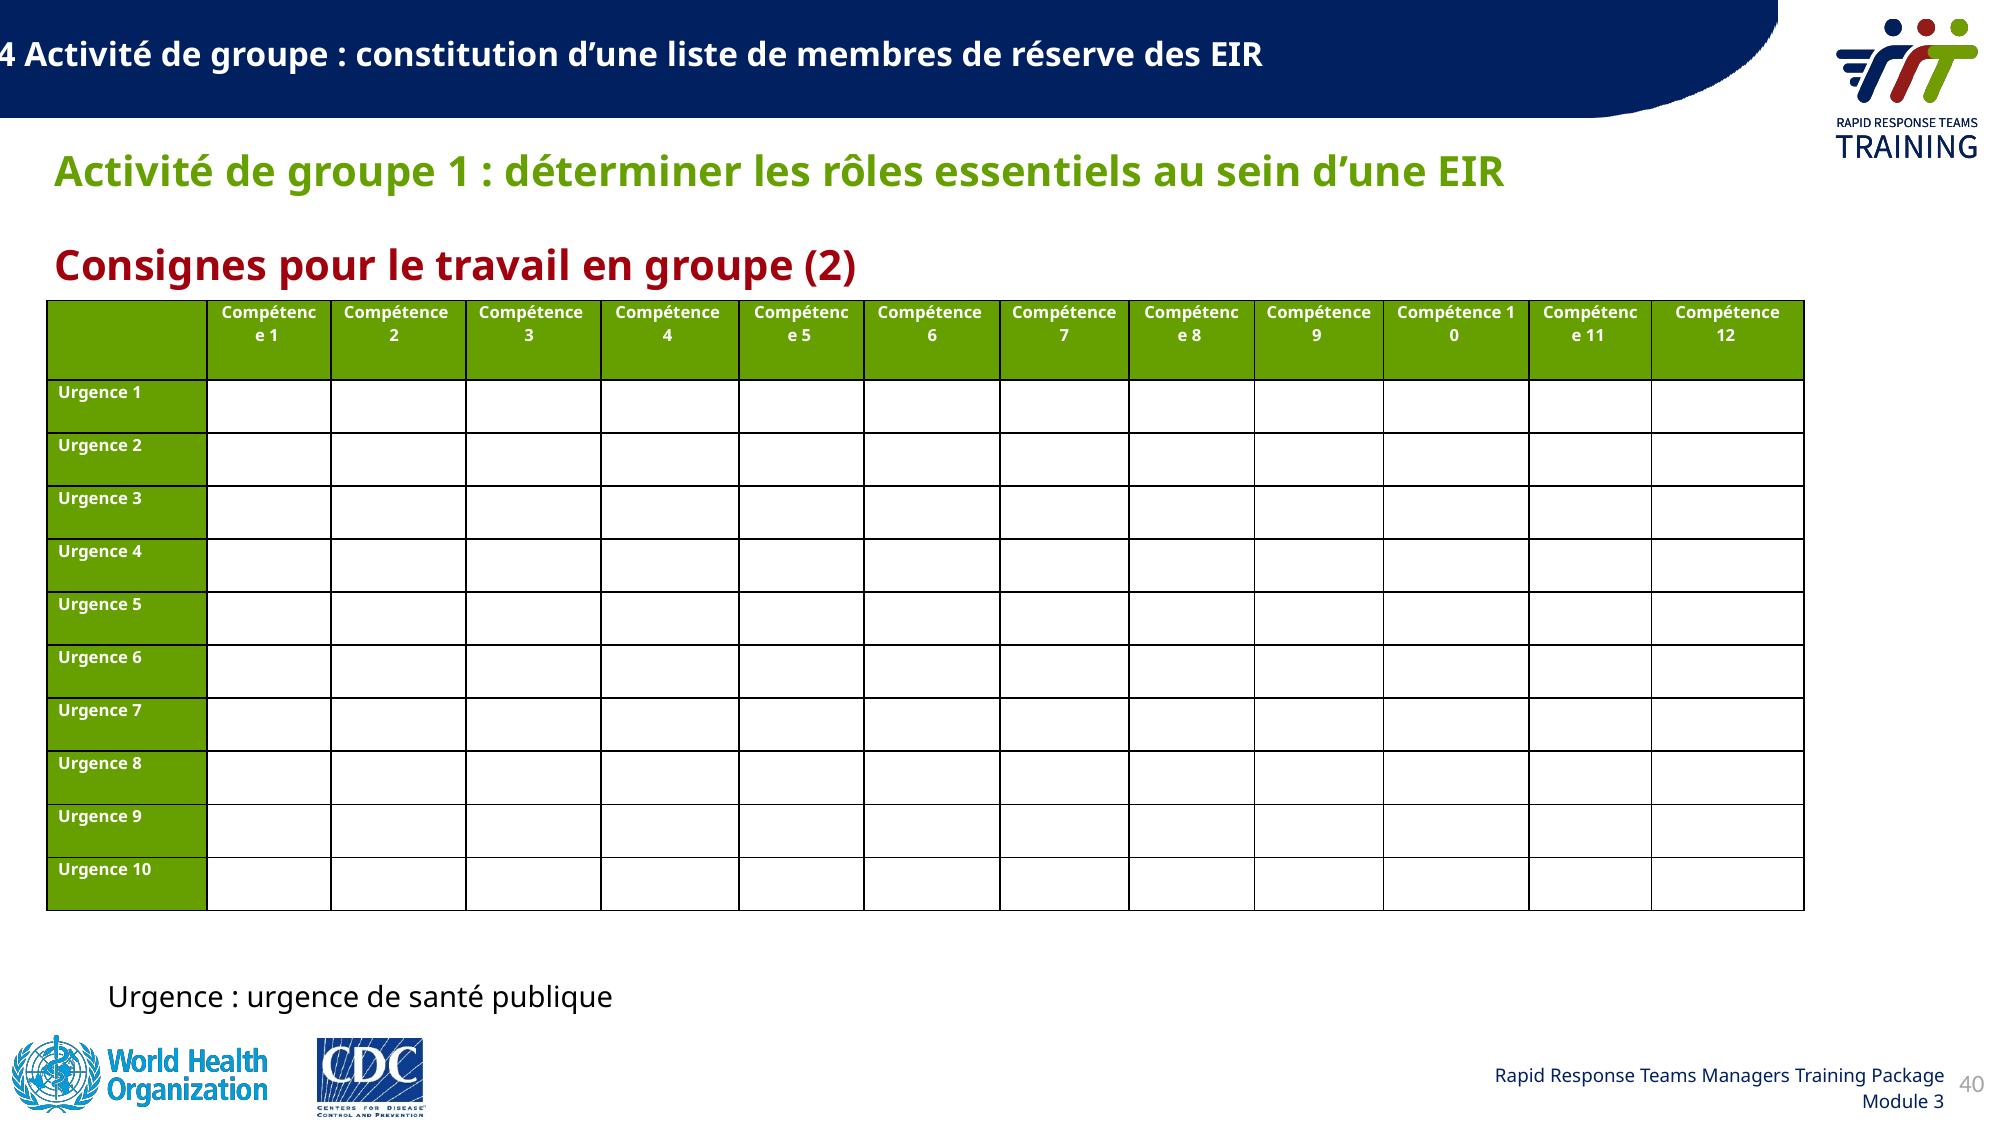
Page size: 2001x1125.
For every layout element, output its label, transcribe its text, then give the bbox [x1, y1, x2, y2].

table_cell [1652, 540, 1803, 591]
table_cell [865, 858, 999, 910]
table_cell [1001, 593, 1128, 644]
table_header Compétence 9 [1255, 301, 1383, 379]
table_cell [865, 540, 999, 591]
table_cell [1384, 752, 1528, 804]
table_cell [467, 858, 600, 910]
table_cell [1255, 487, 1383, 538]
table_cell [467, 593, 600, 644]
table_cell [1652, 752, 1803, 804]
table_cell [740, 434, 863, 485]
table_cell [1384, 487, 1528, 538]
table_cell [865, 487, 999, 538]
table_cell [1130, 752, 1254, 804]
picture [36, 1088, 78, 1105]
table_cell [1255, 540, 1383, 591]
table_cell [208, 540, 330, 591]
picture [34, 1054, 43, 1078]
table_cell [865, 752, 999, 804]
table_cell [332, 646, 465, 697]
table_cell [865, 699, 999, 750]
table_header Compétence 12 [1652, 301, 1803, 379]
table_cell [602, 381, 738, 432]
table_cell [1255, 593, 1383, 644]
table_cell [467, 646, 600, 697]
table_cell [1652, 858, 1803, 910]
text_box Consignes pour le travail en groupe (2) [47, 226, 1805, 300]
table_cell [467, 752, 600, 804]
table_cell [1001, 858, 1128, 910]
table_header Compétence 7 [1001, 301, 1128, 379]
table_cell Urgence 4 [48, 540, 206, 591]
table_cell [467, 487, 600, 538]
table_cell [740, 487, 863, 538]
table_cell [1530, 805, 1651, 857]
table_cell [740, 593, 863, 644]
table_cell [1384, 540, 1528, 591]
table_cell [1001, 487, 1128, 538]
table_header Compétence 4 [602, 301, 738, 379]
table_cell [467, 434, 600, 485]
text_box Urgence : urgence de santé publique [100, 970, 747, 1021]
table_cell [602, 434, 738, 485]
table_cell [1255, 752, 1383, 804]
table_cell [1384, 434, 1528, 485]
table_cell [1130, 381, 1254, 432]
table_cell [1652, 434, 1803, 485]
slide_number 40 [1916, 1059, 2000, 1113]
table_cell [1384, 381, 1528, 432]
table_cell [740, 646, 863, 697]
table_cell [1530, 646, 1651, 697]
table_cell [1001, 752, 1128, 804]
table_cell [1001, 434, 1128, 485]
table_header Compétence 3 [467, 301, 600, 379]
picture [46, 1056, 54, 1062]
table_cell [740, 752, 863, 804]
table_cell [1384, 858, 1528, 910]
table_cell [332, 699, 465, 750]
table_cell [1530, 593, 1651, 644]
table_cell [208, 805, 330, 857]
table_cell Urgence 3 [48, 487, 206, 538]
table_cell [208, 593, 330, 644]
table_cell [740, 540, 863, 591]
table_cell [1530, 540, 1651, 591]
table_cell [1255, 434, 1383, 485]
table_cell [865, 593, 999, 644]
table_cell [1530, 752, 1651, 804]
table_cell [602, 699, 738, 750]
table_cell [1652, 381, 1803, 432]
table_cell Urgence 9 [48, 805, 206, 857]
picture [1835, 19, 1978, 167]
picture [50, 1108, 62, 1113]
table_cell [1530, 699, 1651, 750]
picture [317, 1038, 426, 1117]
table_cell [208, 699, 330, 750]
table_cell [1652, 805, 1803, 857]
table_cell [1130, 540, 1254, 591]
table_cell [1384, 646, 1528, 697]
table_cell [467, 805, 600, 857]
table_cell [1652, 593, 1803, 644]
picture [59, 1035, 267, 1113]
table_cell [1130, 434, 1254, 485]
table_cell Urgence 7 [48, 699, 206, 750]
table_cell Urgence 6 [48, 646, 206, 697]
table_cell [740, 858, 863, 910]
table_cell [1652, 487, 1803, 538]
table_cell [740, 699, 863, 750]
table_cell [1530, 487, 1651, 538]
table_header Compétence 11 [1530, 301, 1651, 379]
table_cell [467, 540, 600, 591]
table_cell [332, 593, 465, 644]
table_cell [602, 646, 738, 697]
table_cell [1530, 858, 1651, 910]
table_cell [1130, 593, 1254, 644]
picture [0, 0, 1778, 118]
table_cell Urgence 5 [48, 593, 206, 644]
table_cell [602, 858, 738, 910]
table_cell [602, 752, 738, 804]
picture [24, 1054, 36, 1087]
table_cell [467, 699, 600, 750]
table_cell Urgence 1 [48, 381, 206, 432]
table_header Compétence 8 [1130, 301, 1254, 379]
table_cell [1001, 805, 1128, 857]
table_cell [1130, 487, 1254, 538]
table_cell [1255, 858, 1383, 910]
table_header Compétence 1 [208, 301, 330, 379]
table_cell [602, 805, 738, 857]
table_cell [865, 381, 999, 432]
table_cell [1001, 646, 1128, 697]
table_cell [1652, 646, 1803, 697]
table_cell [332, 540, 465, 591]
text_box 3.4 Activité de groupe : constitution d’une liste de membres de réserve des EIR [0, 25, 1281, 81]
table_cell [1130, 805, 1254, 857]
table_cell [332, 434, 465, 485]
table_cell [740, 805, 863, 857]
table_cell [208, 381, 330, 432]
table_cell Urgence 2 [48, 434, 206, 485]
table_header Compétence 2 [332, 301, 465, 379]
table_cell [865, 805, 999, 857]
table_cell [602, 593, 738, 644]
table_cell [332, 805, 465, 857]
table_cell [1001, 699, 1128, 750]
table_cell [332, 752, 465, 804]
table_cell [1652, 699, 1803, 750]
table_cell [1530, 381, 1651, 432]
table_cell [208, 646, 330, 697]
picture [12, 1035, 54, 1068]
table_cell [1384, 699, 1528, 750]
table_cell [1255, 699, 1383, 750]
table_cell [1255, 381, 1383, 432]
table_cell [1384, 805, 1528, 857]
picture [22, 1062, 26, 1077]
table_cell [1384, 593, 1528, 644]
table_header Compétence 5 [740, 301, 863, 379]
text_box Activité de groupe 1 : déterminer les rôles essentiels au sein d’une EIR [47, 119, 1805, 226]
table_cell [602, 540, 738, 591]
table_cell [1130, 858, 1254, 910]
table_cell [865, 646, 999, 697]
table_cell [208, 752, 330, 804]
table_cell [1001, 540, 1128, 591]
table_cell [208, 487, 330, 538]
table_cell [332, 381, 465, 432]
table_cell [1130, 646, 1254, 697]
table_header [48, 301, 206, 379]
table_cell Urgence 8 [48, 752, 206, 804]
table_cell [1255, 646, 1383, 697]
picture [30, 1083, 37, 1091]
table_cell [208, 434, 330, 485]
table_cell [1001, 381, 1128, 432]
picture [40, 1062, 47, 1070]
table_cell [602, 487, 738, 538]
table_cell Urgence 10 [48, 858, 206, 910]
table_cell [1130, 699, 1254, 750]
table_cell [332, 858, 465, 910]
table_cell [332, 487, 465, 538]
table_cell [467, 381, 600, 432]
picture [12, 1083, 48, 1113]
table_cell [1530, 434, 1651, 485]
table_cell [1255, 805, 1383, 857]
table_cell [865, 434, 999, 485]
table_cell [740, 381, 863, 432]
table_header Compétence 6 [865, 301, 999, 379]
table_header Compétence 10 [1384, 301, 1528, 379]
picture [71, 1053, 90, 1091]
table_cell [208, 858, 330, 910]
